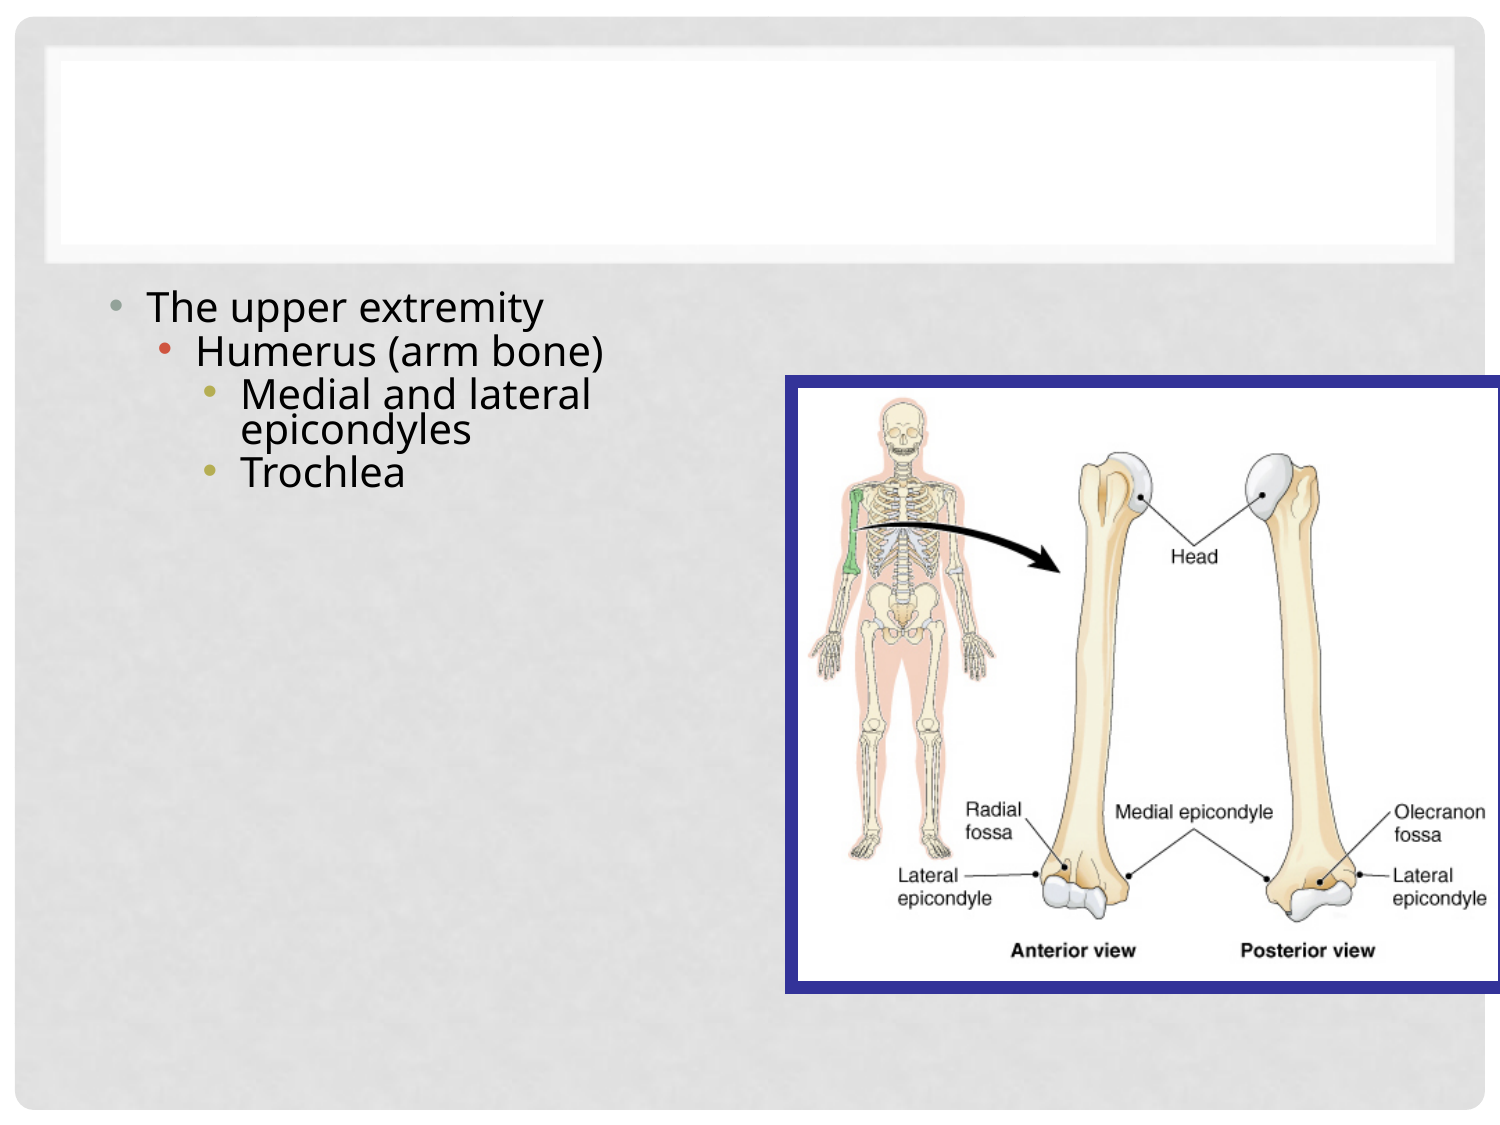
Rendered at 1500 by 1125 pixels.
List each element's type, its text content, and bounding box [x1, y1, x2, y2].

picture [797, 387, 1499, 982]
list The upper extremity Humerus (arm bone) Medial and lateral epicondyles Trochlea [75, 287, 850, 1050]
